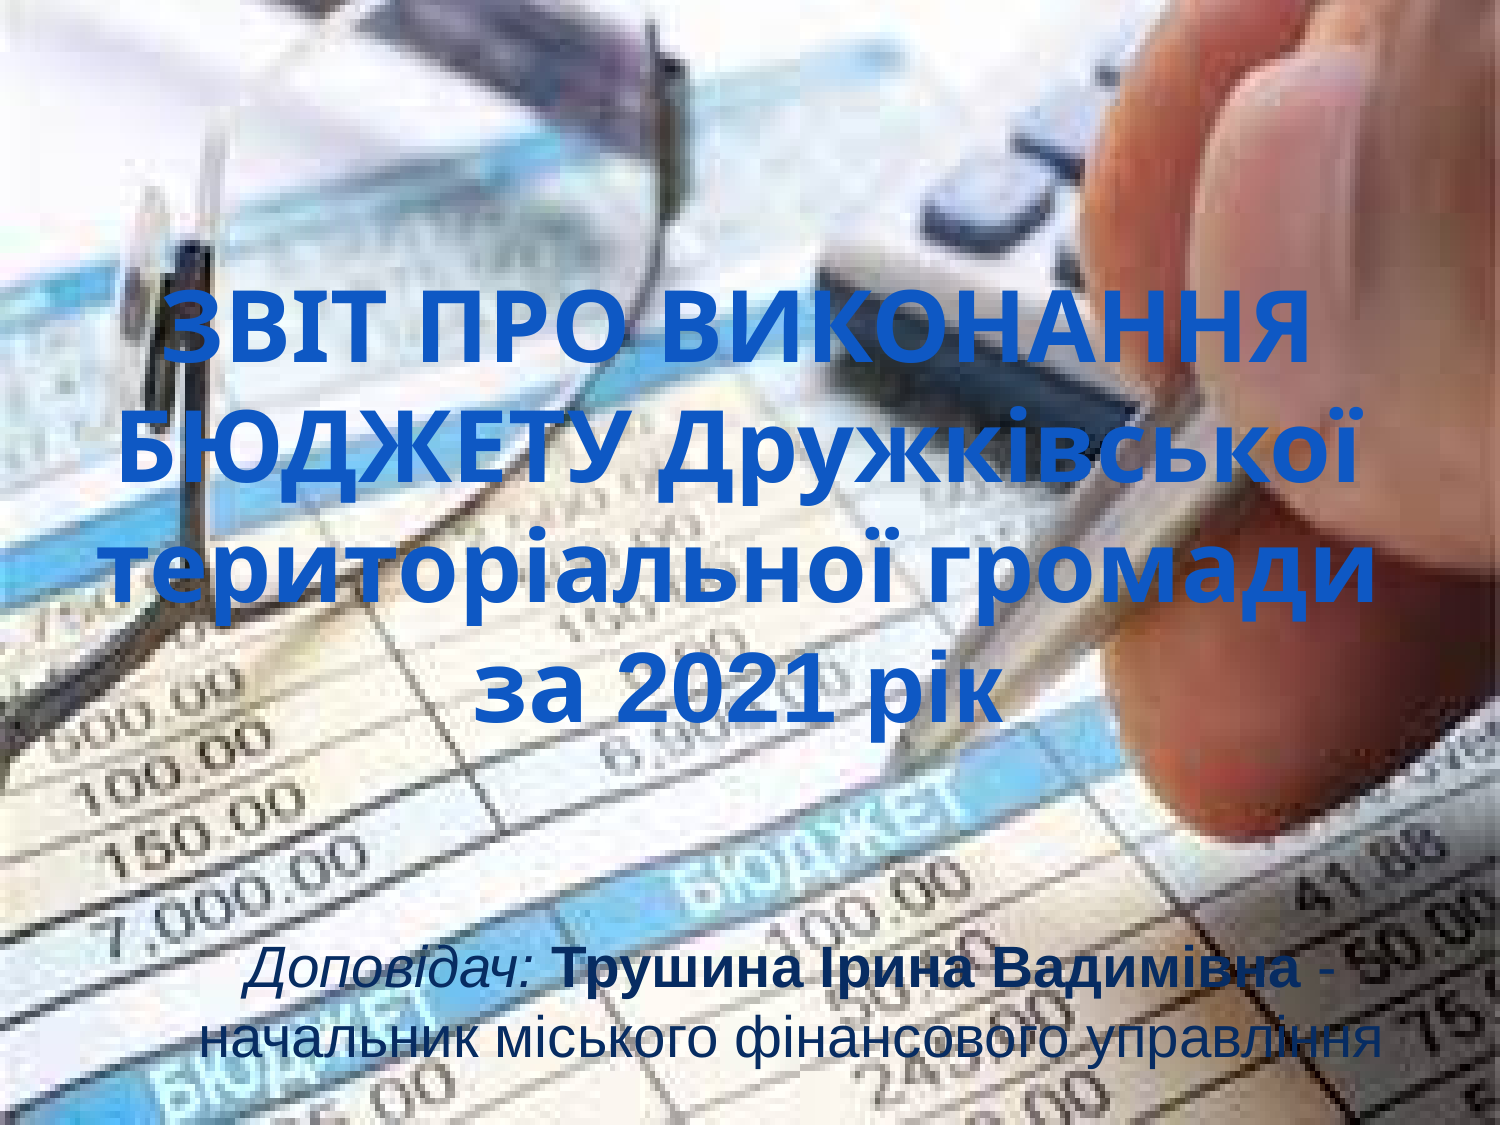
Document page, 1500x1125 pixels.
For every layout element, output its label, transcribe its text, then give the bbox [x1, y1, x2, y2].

text_box Доповідач: Трушина Ірина Вадимівна - начальник міського фінансового управління [177, 922, 1406, 1125]
title ЗВІТ ПРО ВИКОНАННЯ БЮДЖЕТУ Дружківської територіальної громади за 2021 рік [41, 101, 1436, 870]
picture [0, 0, 1500, 1125]
